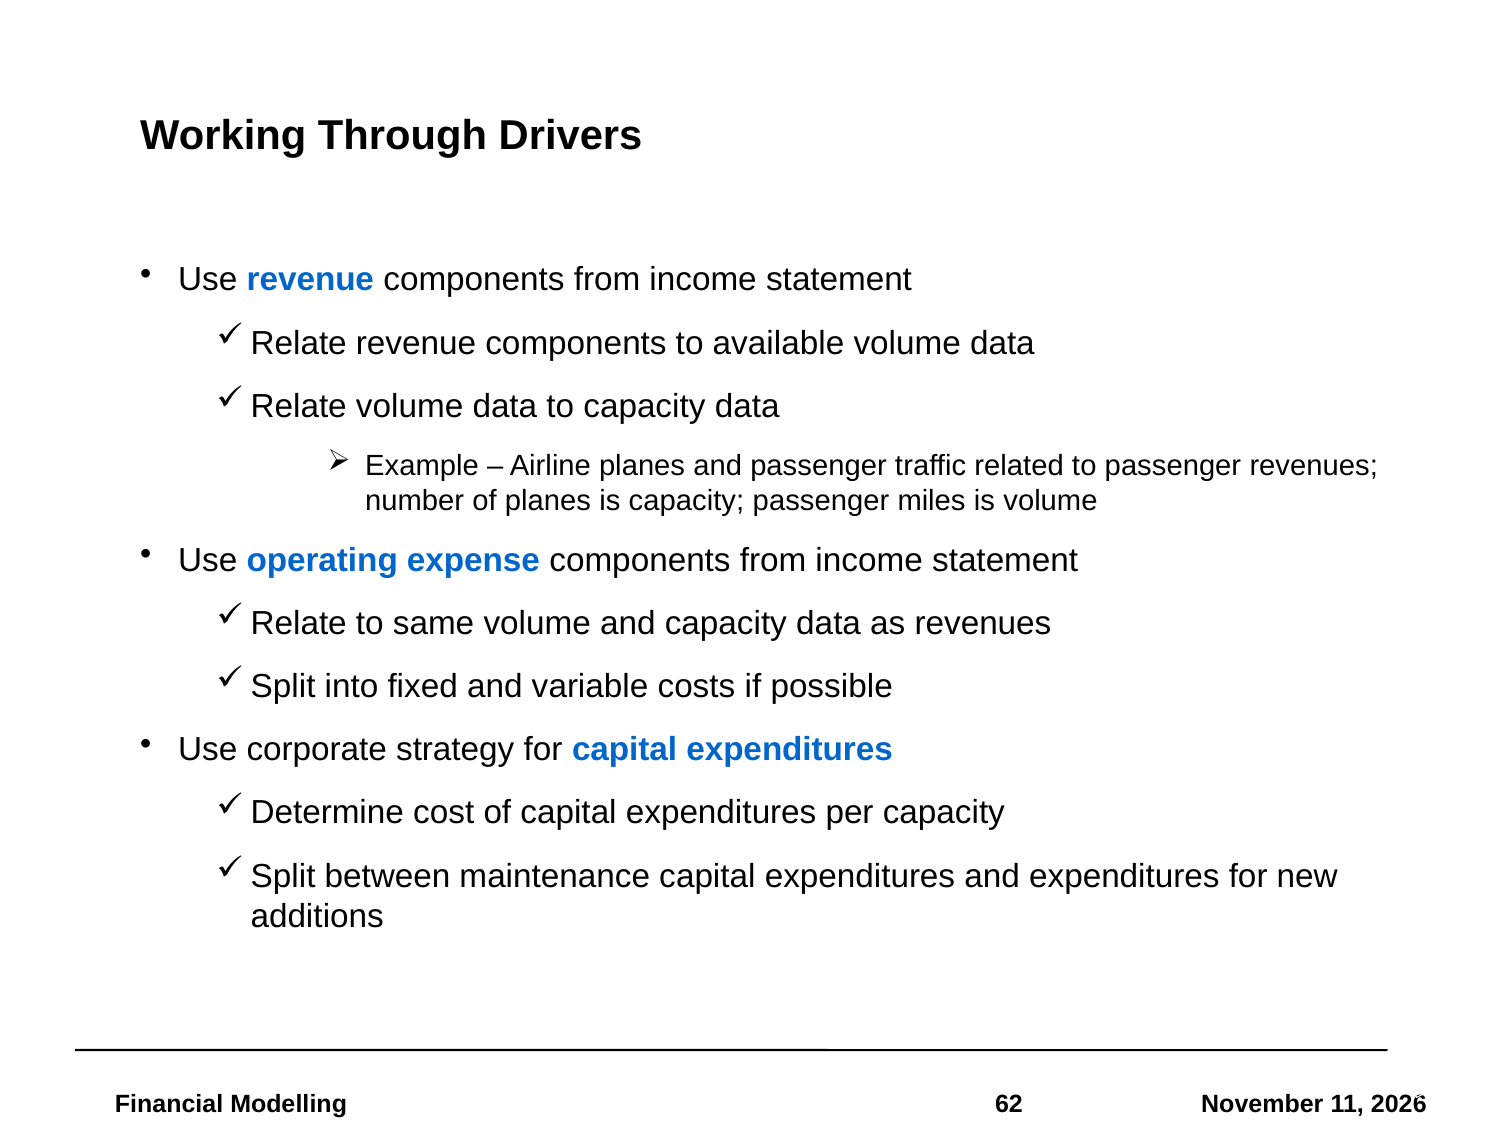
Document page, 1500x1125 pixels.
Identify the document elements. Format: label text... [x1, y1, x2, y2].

title Working Through Drivers [124, 99, 1413, 226]
list Use revenue components from income statement Relate revenue components to available volume data Relate volume data to capacity data Example – Airline planes and passenger traffic related to passenger revenues; number of planes is capacity; passenger miles is volume Use operating expense components from income statement Relate to same volume and capacity data as revenues Split into fixed and variable costs if possible Use corporate strategy for capital expenditures Determine cost of capital expenditures per capacity Split between maintenance capital expenditures and expenditures for new additions [124, 249, 1413, 1001]
